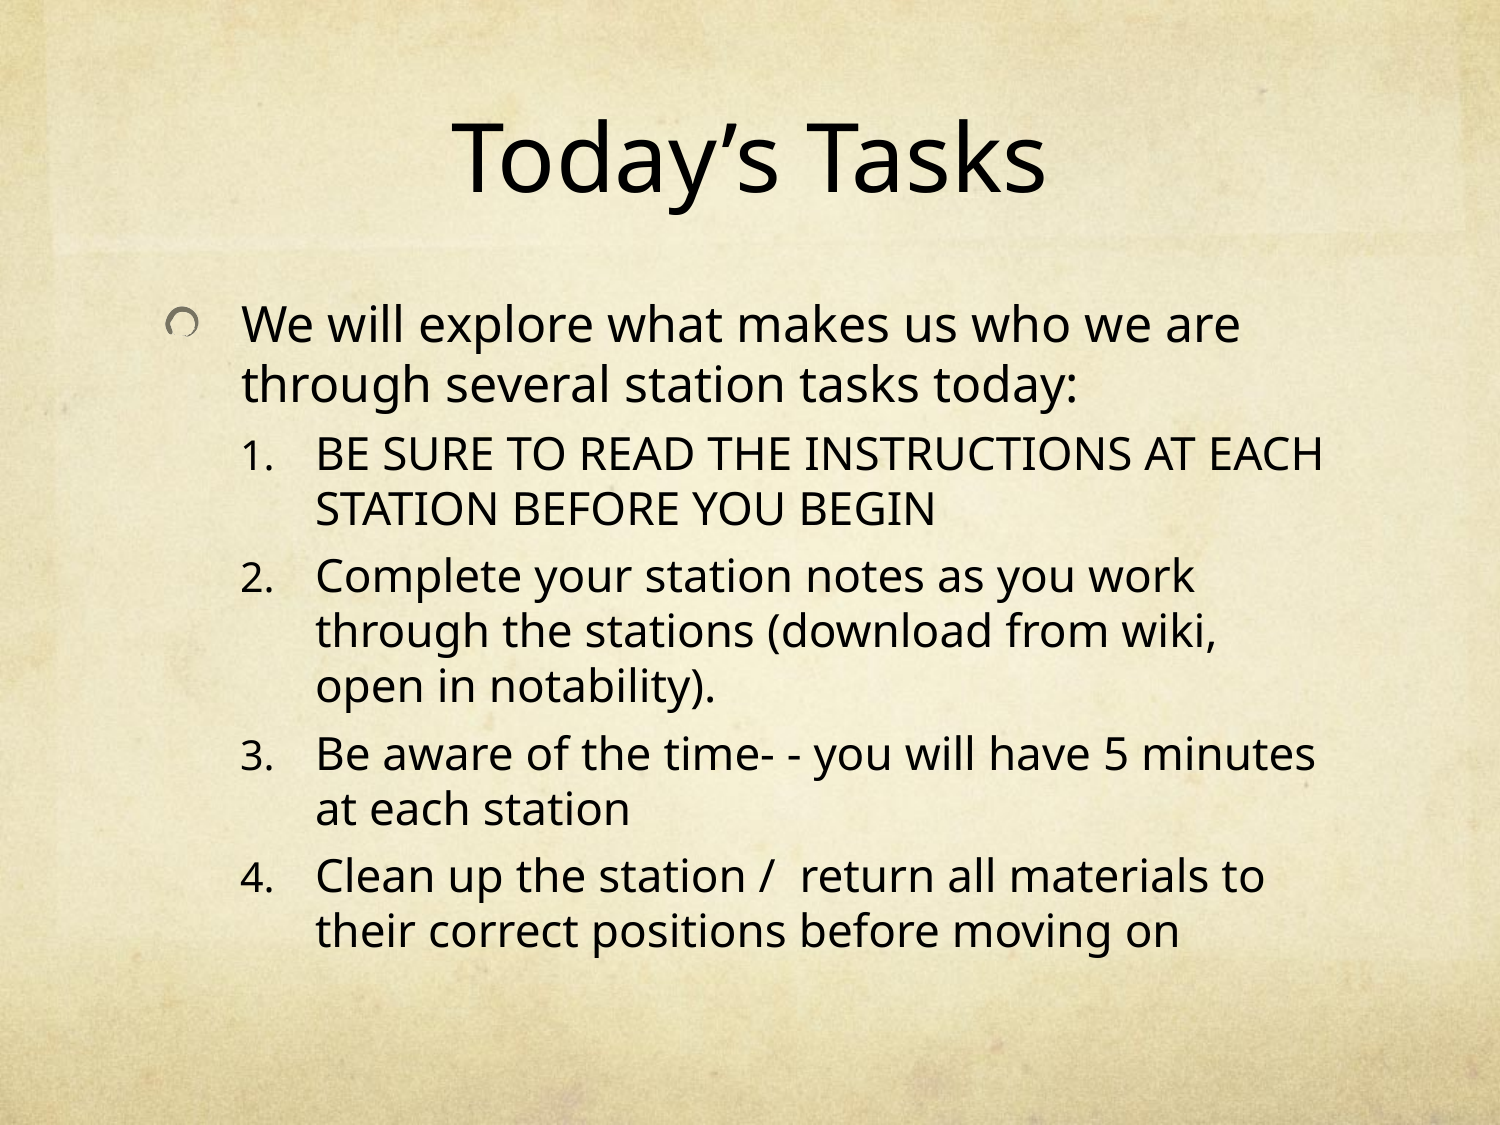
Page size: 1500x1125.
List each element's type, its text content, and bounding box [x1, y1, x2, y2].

picture [0, 0, 1500, 1125]
title Today’s Tasks [150, 82, 1350, 225]
list We will explore what makes us who we are through several station tasks today: BE SURE TO READ THE INSTRUCTIONS AT EACH STATION BEFORE YOU BEGIN Complete your station notes as you work through the stations (download from wiki, open in notability). Be aware of the time- - you will have 5 minutes at each station Clean up the station / return all materials to their correct positions before moving on [150, 284, 1350, 950]
